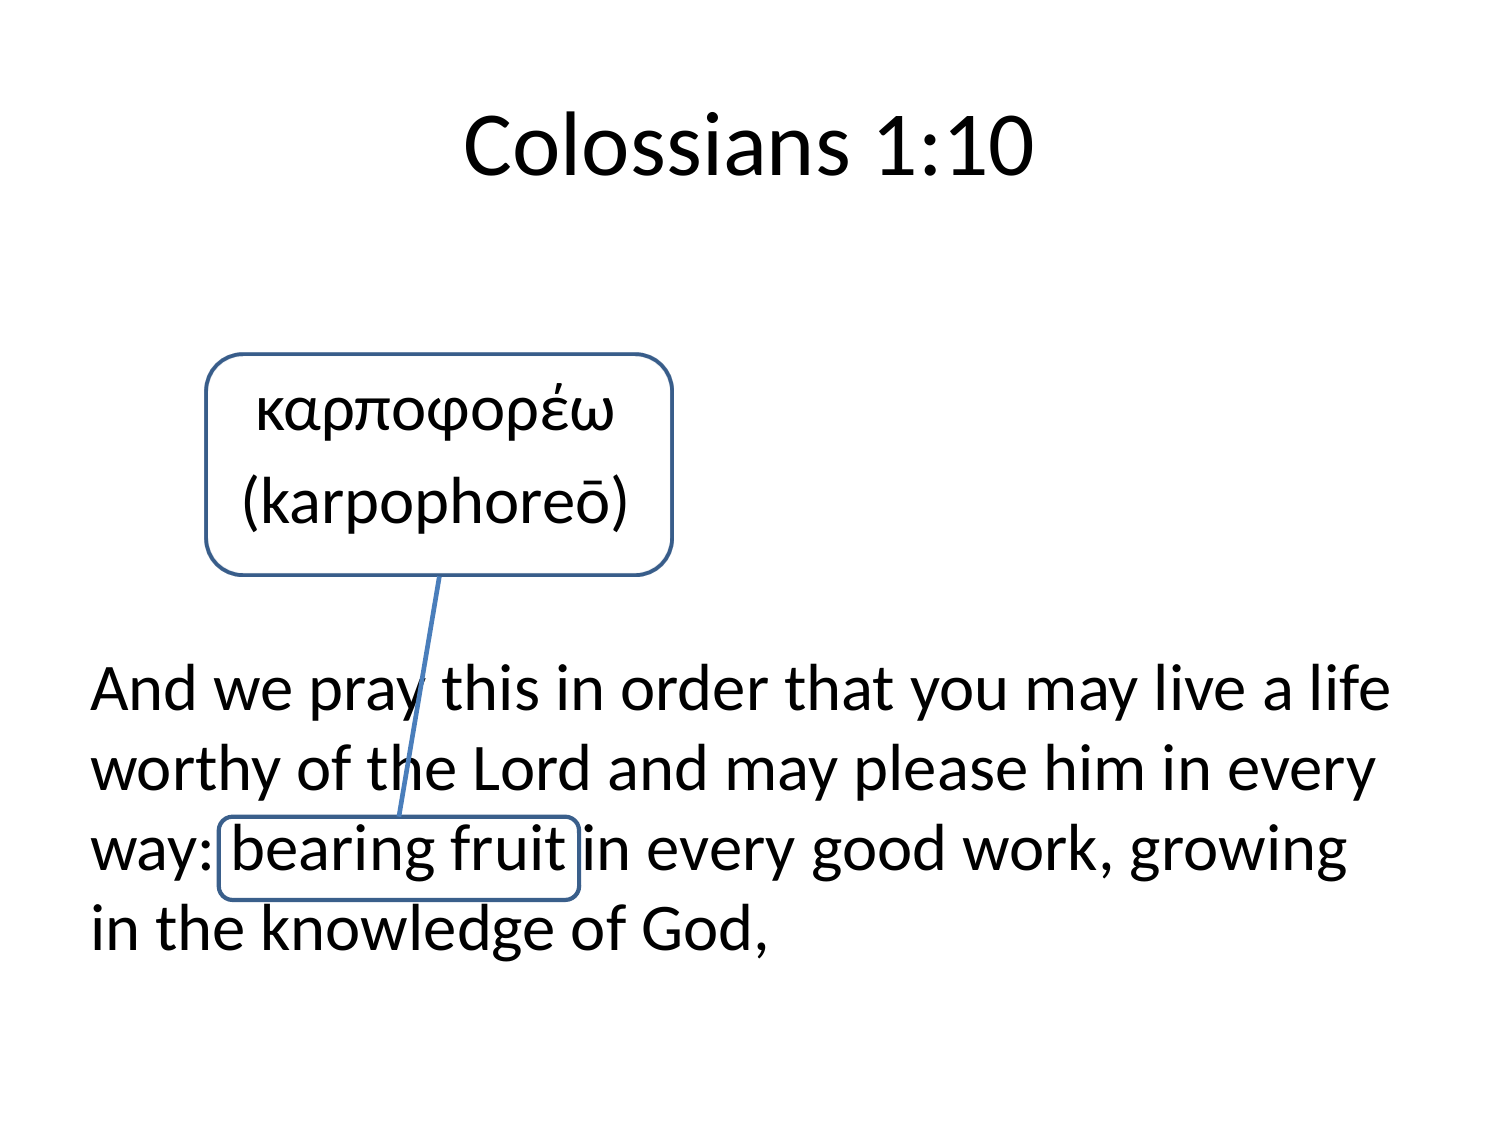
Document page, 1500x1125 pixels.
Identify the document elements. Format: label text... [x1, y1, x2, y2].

picture [204, 352, 675, 577]
text_box [216, 814, 582, 903]
title Colossians 1:10 [75, 45, 1425, 233]
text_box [398, 576, 440, 817]
list καρποφορέω (karpophoreō) And we pray this in order that you may live a life worthy of the Lord and may please him in every way: bearing fruit in every good work, growing in the knowledge of God, [75, 262, 1425, 1005]
